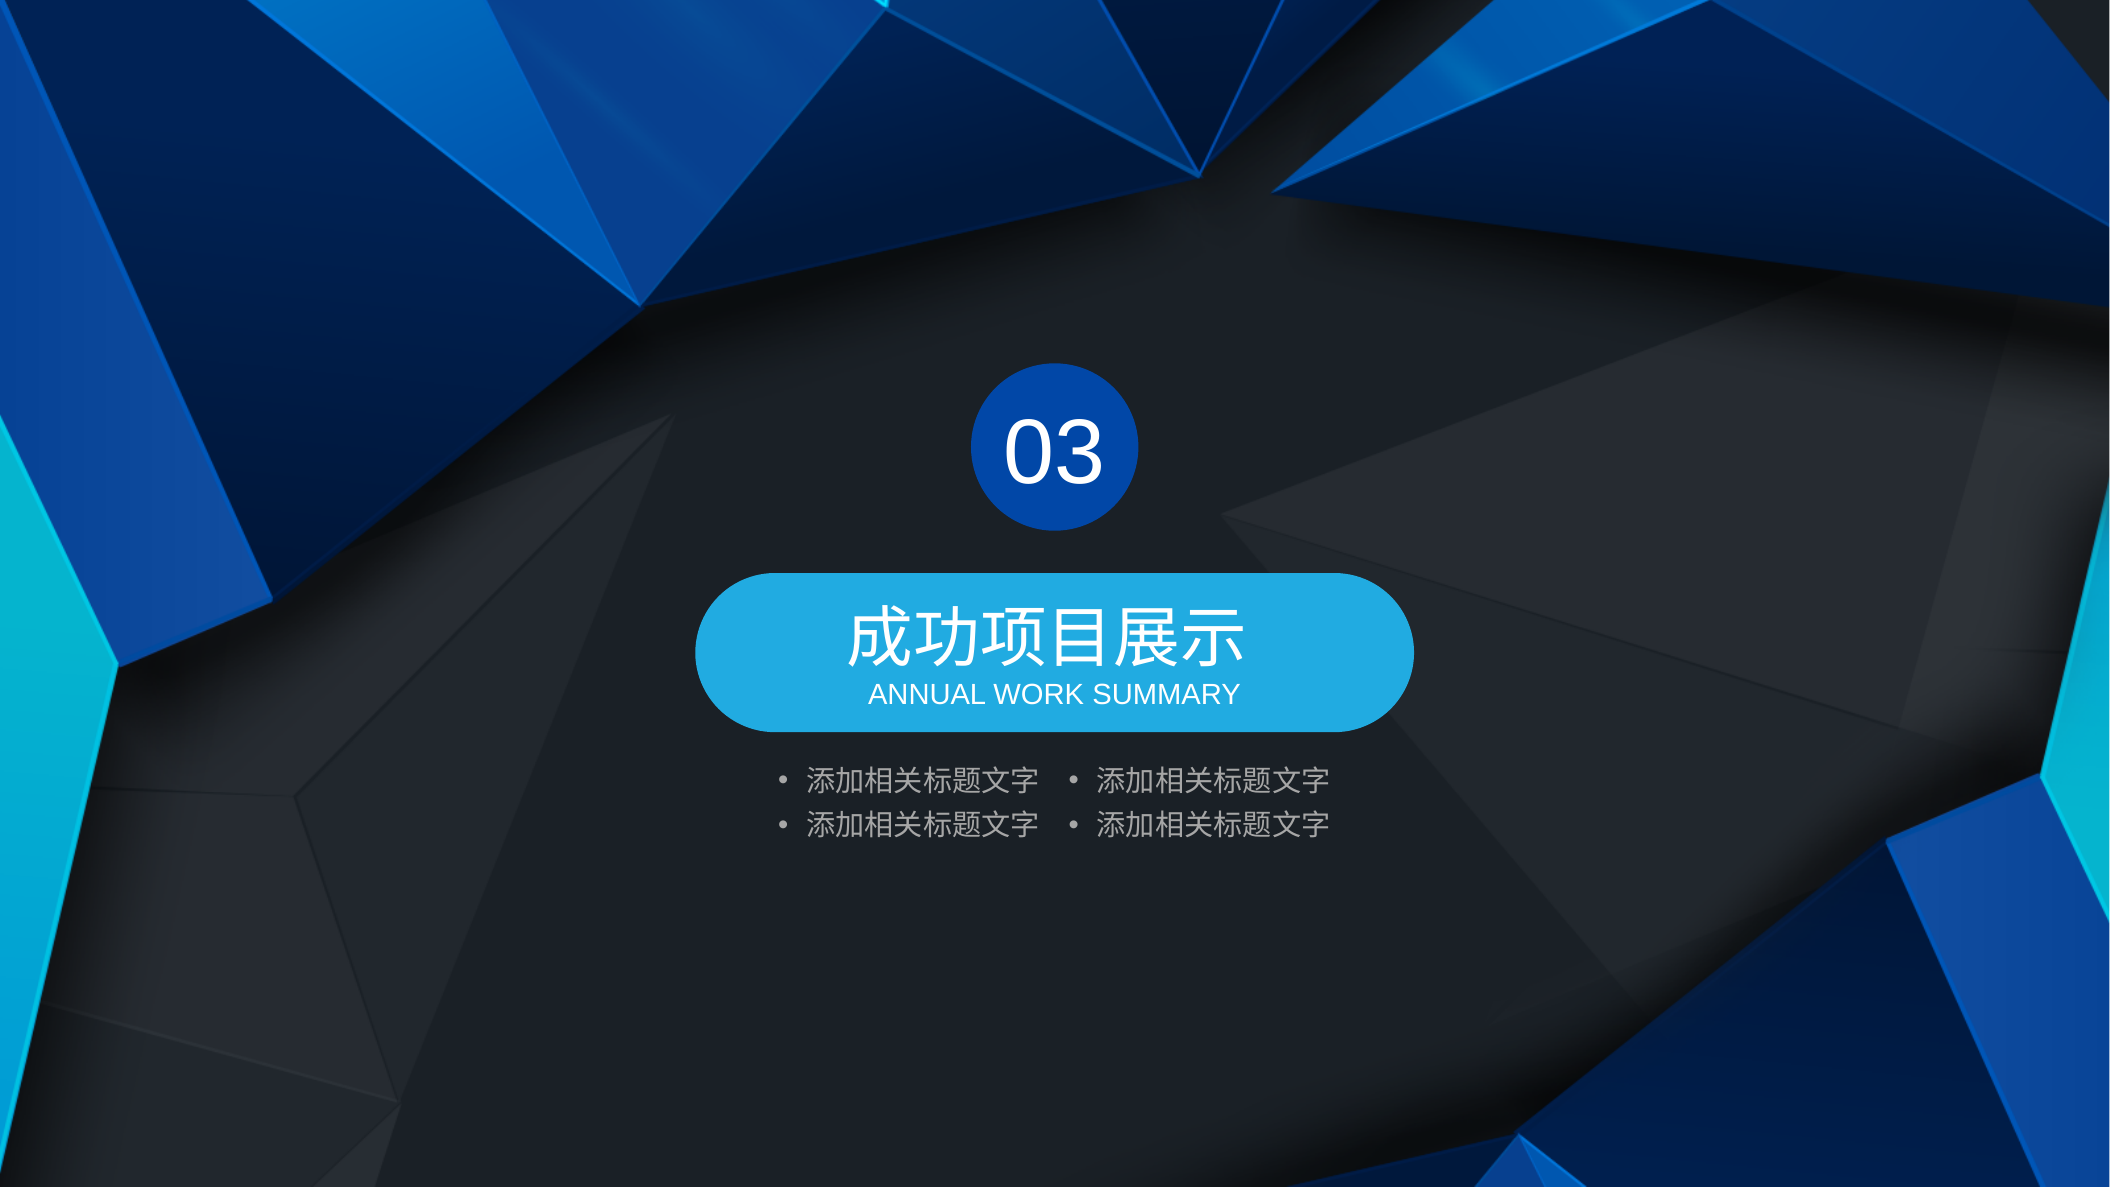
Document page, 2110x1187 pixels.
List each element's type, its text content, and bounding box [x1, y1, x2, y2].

text_box 添加相关标题文字 [777, 806, 1041, 842]
text_box [0, 0, 2110, 1187]
text_box 添加相关标题文字 [1068, 762, 1331, 798]
text_box 添加相关标题文字 [777, 762, 1041, 798]
text_box [694, 571, 1416, 734]
text_box 03 [969, 362, 1140, 532]
text_box 添加相关标题文字 [1068, 806, 1331, 842]
